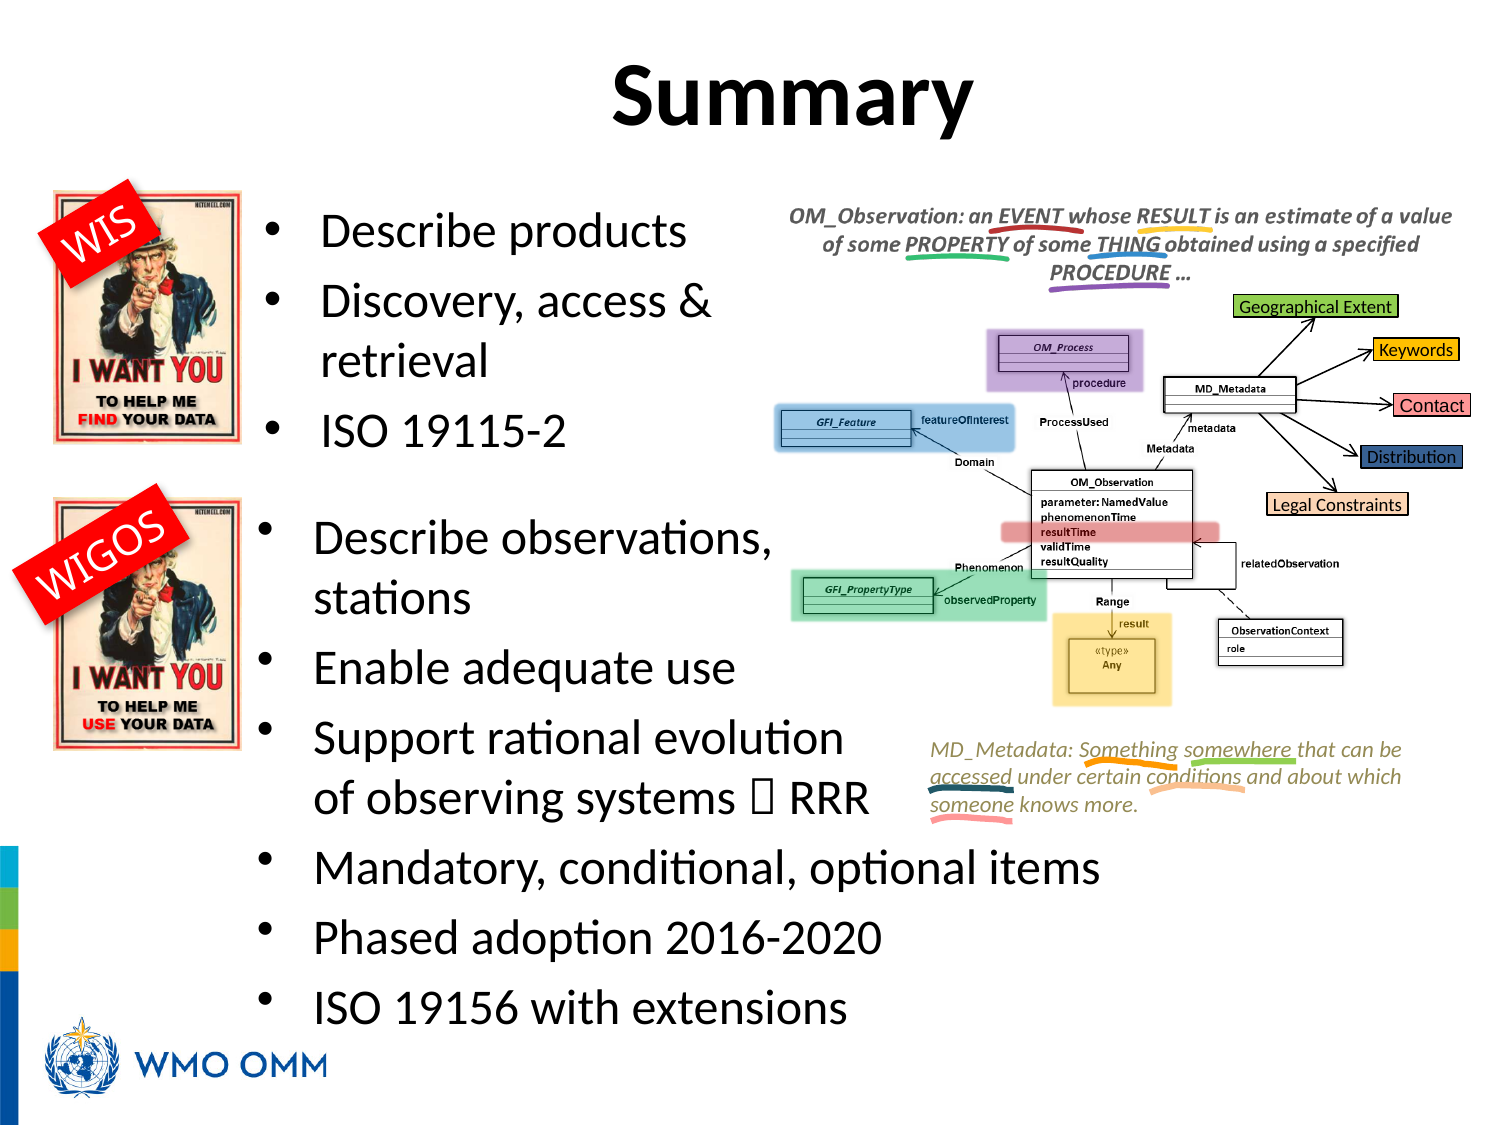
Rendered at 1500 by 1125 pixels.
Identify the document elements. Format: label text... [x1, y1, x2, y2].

text_box WIS [112, 178, 134, 188]
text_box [915, 715, 1471, 826]
picture [321, 925, 327, 939]
picture [52, 190, 243, 445]
text_box WIS [37, 227, 47, 250]
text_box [6, 497, 910, 811]
picture [0, 845, 327, 1125]
picture [771, 194, 1471, 709]
title Summary [211, 7, 1377, 170]
list Describe products Discovery, access & retrieval ISO 19115-2 [249, 190, 779, 495]
